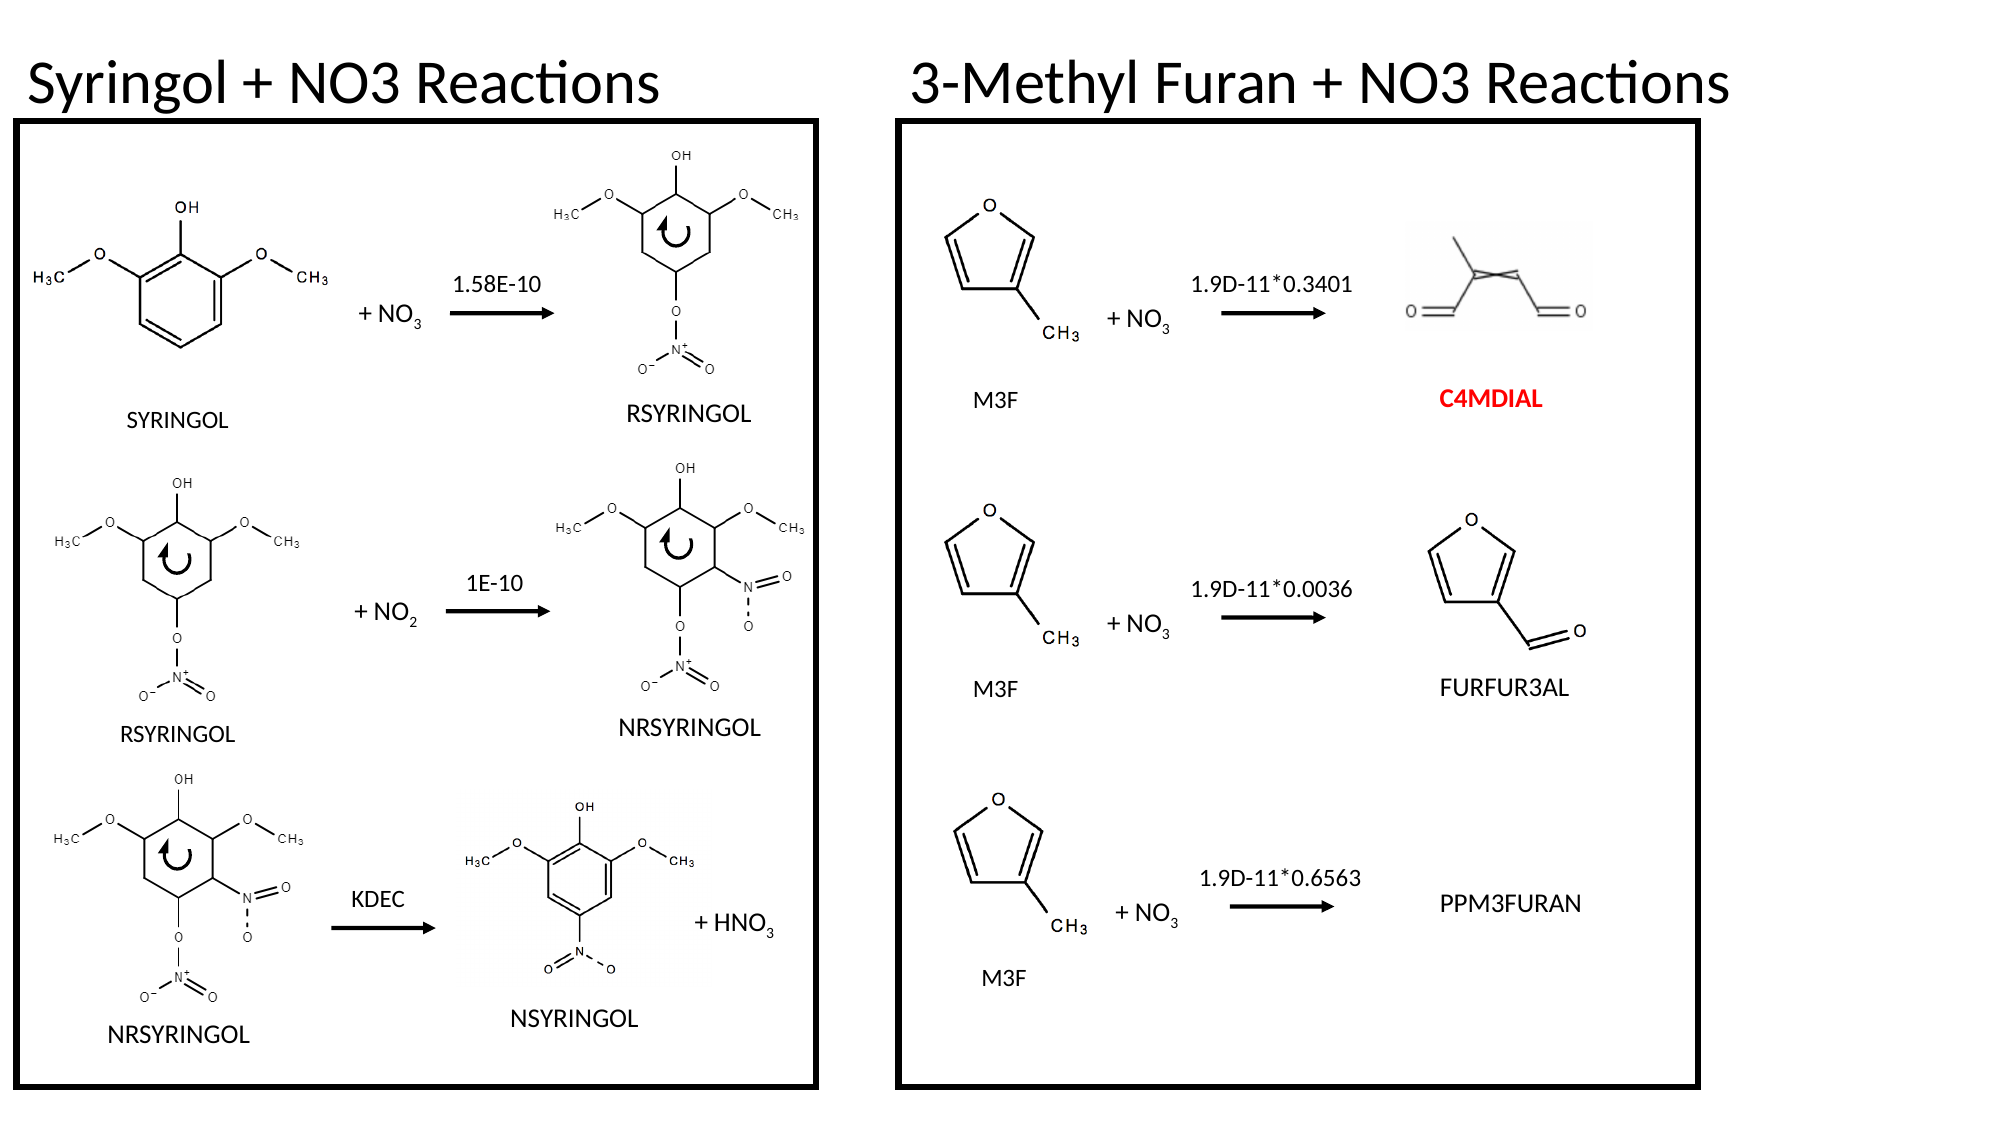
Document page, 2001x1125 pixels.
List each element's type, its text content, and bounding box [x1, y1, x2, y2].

text_box + HNO3 [712, 896, 799, 949]
text_box RSYRINGOL [105, 713, 251, 755]
text_box [445, 605, 544, 618]
picture [1406, 487, 1609, 664]
text_box Syringol + NO3 Reactions [12, 33, 677, 124]
text_box + NO2 [339, 586, 444, 639]
text_box [16, 120, 817, 1088]
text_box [159, 545, 191, 574]
text_box M3F [966, 953, 1042, 999]
picture [544, 444, 817, 703]
picture [925, 195, 1093, 356]
picture [1405, 221, 1593, 331]
text_box 1.9D-11*0.6563 [1184, 853, 1377, 899]
text_box 1.9D-11*0.3401 [1175, 260, 1369, 306]
picture [456, 789, 712, 987]
text_box 1E-10 [450, 558, 539, 604]
picture [934, 789, 1101, 949]
text_box C4MDIAL [1424, 373, 1559, 421]
text_box NSYRINGOL [495, 993, 654, 1041]
text_box NRSYRINGOL [603, 703, 776, 750]
text_box [1229, 900, 1335, 913]
text_box [1221, 611, 1326, 624]
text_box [658, 218, 690, 247]
text_box M3F [958, 376, 1034, 421]
text_box PPM3FURAN [1425, 877, 1597, 926]
text_box SYRINGOL [111, 395, 244, 441]
text_box NRSYRINGOL [92, 1014, 266, 1057]
picture [540, 120, 809, 386]
picture [925, 500, 1093, 661]
picture [42, 755, 316, 1014]
text_box RSYRINGOL [611, 388, 767, 436]
text_box + NO3 [1101, 886, 1205, 939]
text_box [331, 921, 436, 935]
text_box M3F [958, 664, 1034, 710]
text_box [1221, 307, 1326, 320]
text_box + NO3 [343, 288, 449, 340]
picture [41, 448, 310, 713]
text_box 3-Methyl Furan + NO3 Reactions [894, 33, 1747, 124]
picture [14, 174, 342, 365]
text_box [159, 841, 191, 870]
text_box + NO3 [1093, 293, 1197, 346]
text_box FURFUR3AL [1424, 664, 1585, 709]
text_box 1.9D-11*0.0036 [1175, 564, 1369, 610]
text_box + NO3 [1093, 597, 1197, 650]
text_box KDEC [336, 875, 420, 920]
text_box [897, 124, 1699, 1088]
text_box 1.58E-10 [437, 260, 540, 306]
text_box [660, 530, 693, 559]
